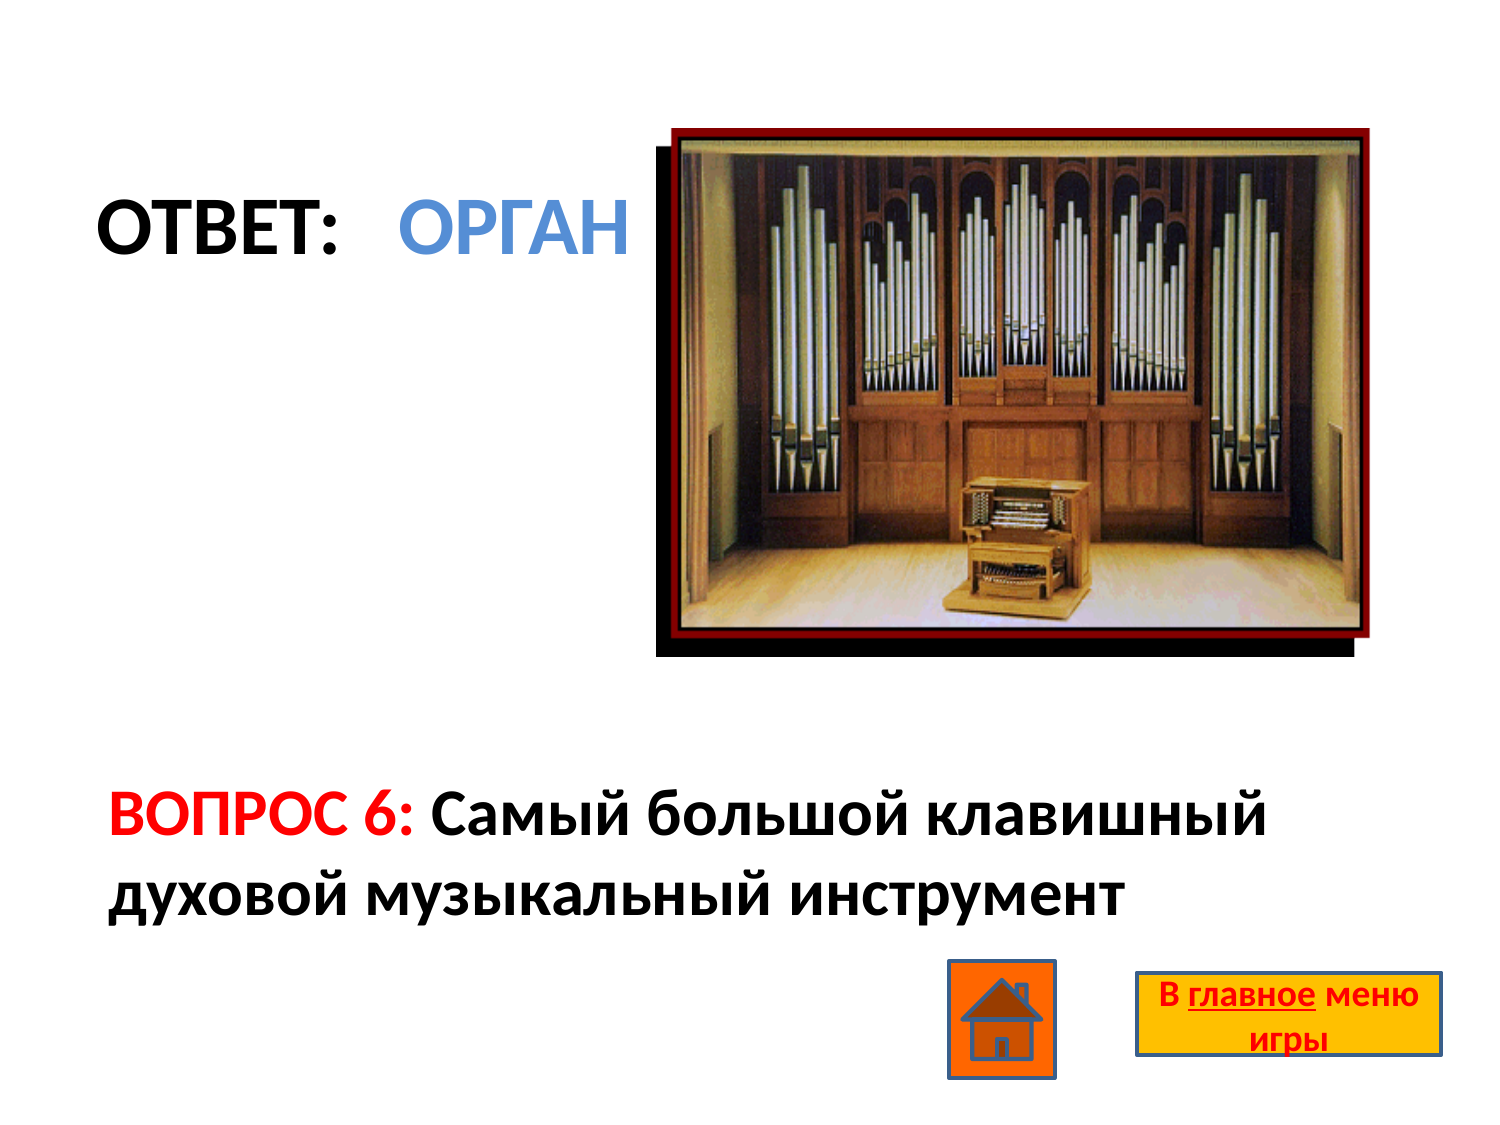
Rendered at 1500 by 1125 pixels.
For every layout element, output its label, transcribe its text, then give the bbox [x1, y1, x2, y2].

text_box В главное меню игры [1135, 971, 1443, 1057]
text_box [947, 959, 1057, 1080]
text_box ОТВЕТ: ОРГАН [82, 164, 650, 279]
text_box ВОПРОС 6: Самый большой клавишный духовой музыкальный инструмент [93, 761, 1418, 937]
picture [655, 128, 1372, 657]
